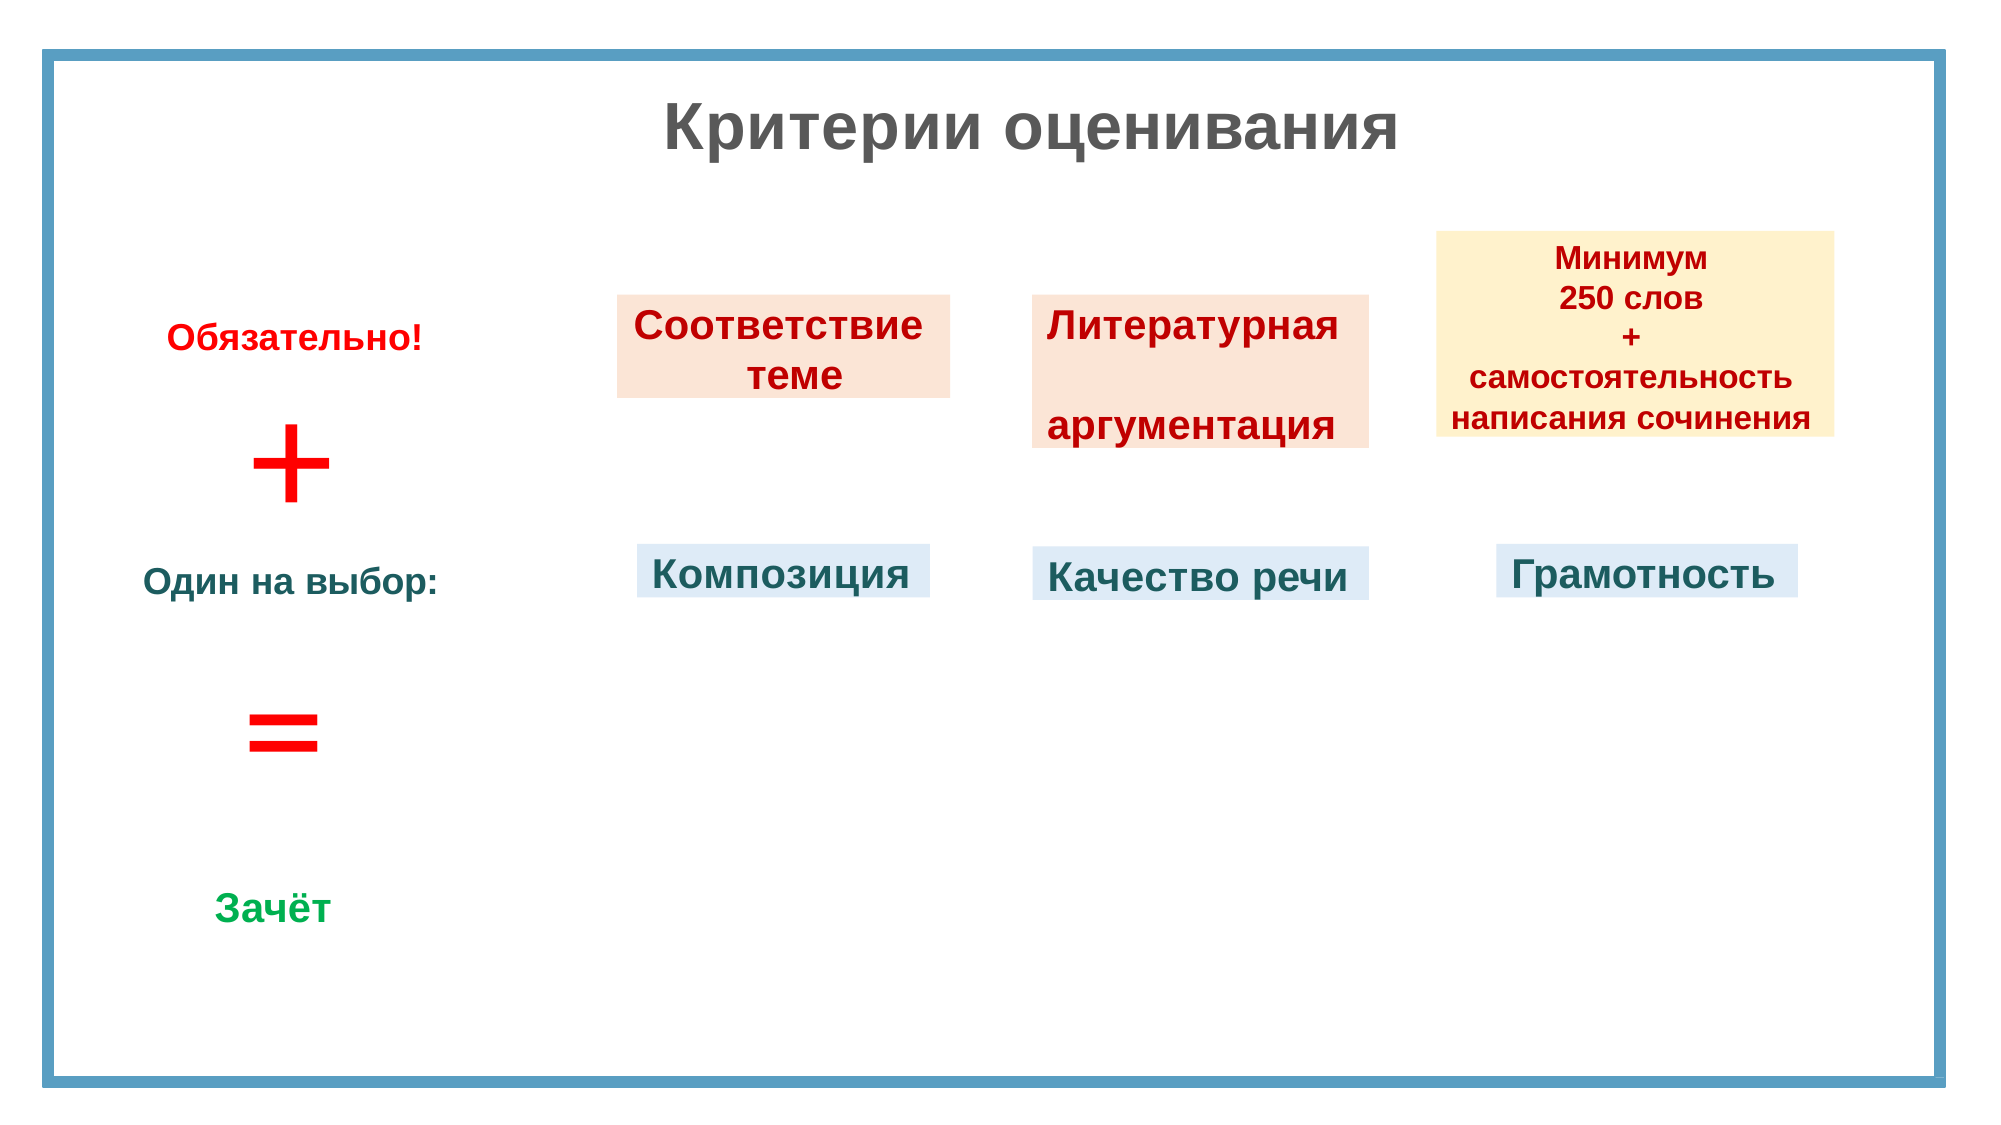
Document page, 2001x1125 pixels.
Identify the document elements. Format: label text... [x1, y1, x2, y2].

text_box Литературная аргументация [1032, 294, 1369, 448]
text_box Соответствие теме [617, 294, 951, 398]
text_box Качество речи [1032, 546, 1369, 600]
text_box Обязательно! + Один на выбор: = Зачёт [140, 318, 442, 931]
text_box Грамотность [1496, 543, 1798, 598]
text_box Минимум 250 слов + самостоятельность написания сочинения [1436, 230, 1835, 437]
title Критерии оценивания [661, 80, 1405, 271]
text_box Композиция [637, 543, 930, 598]
